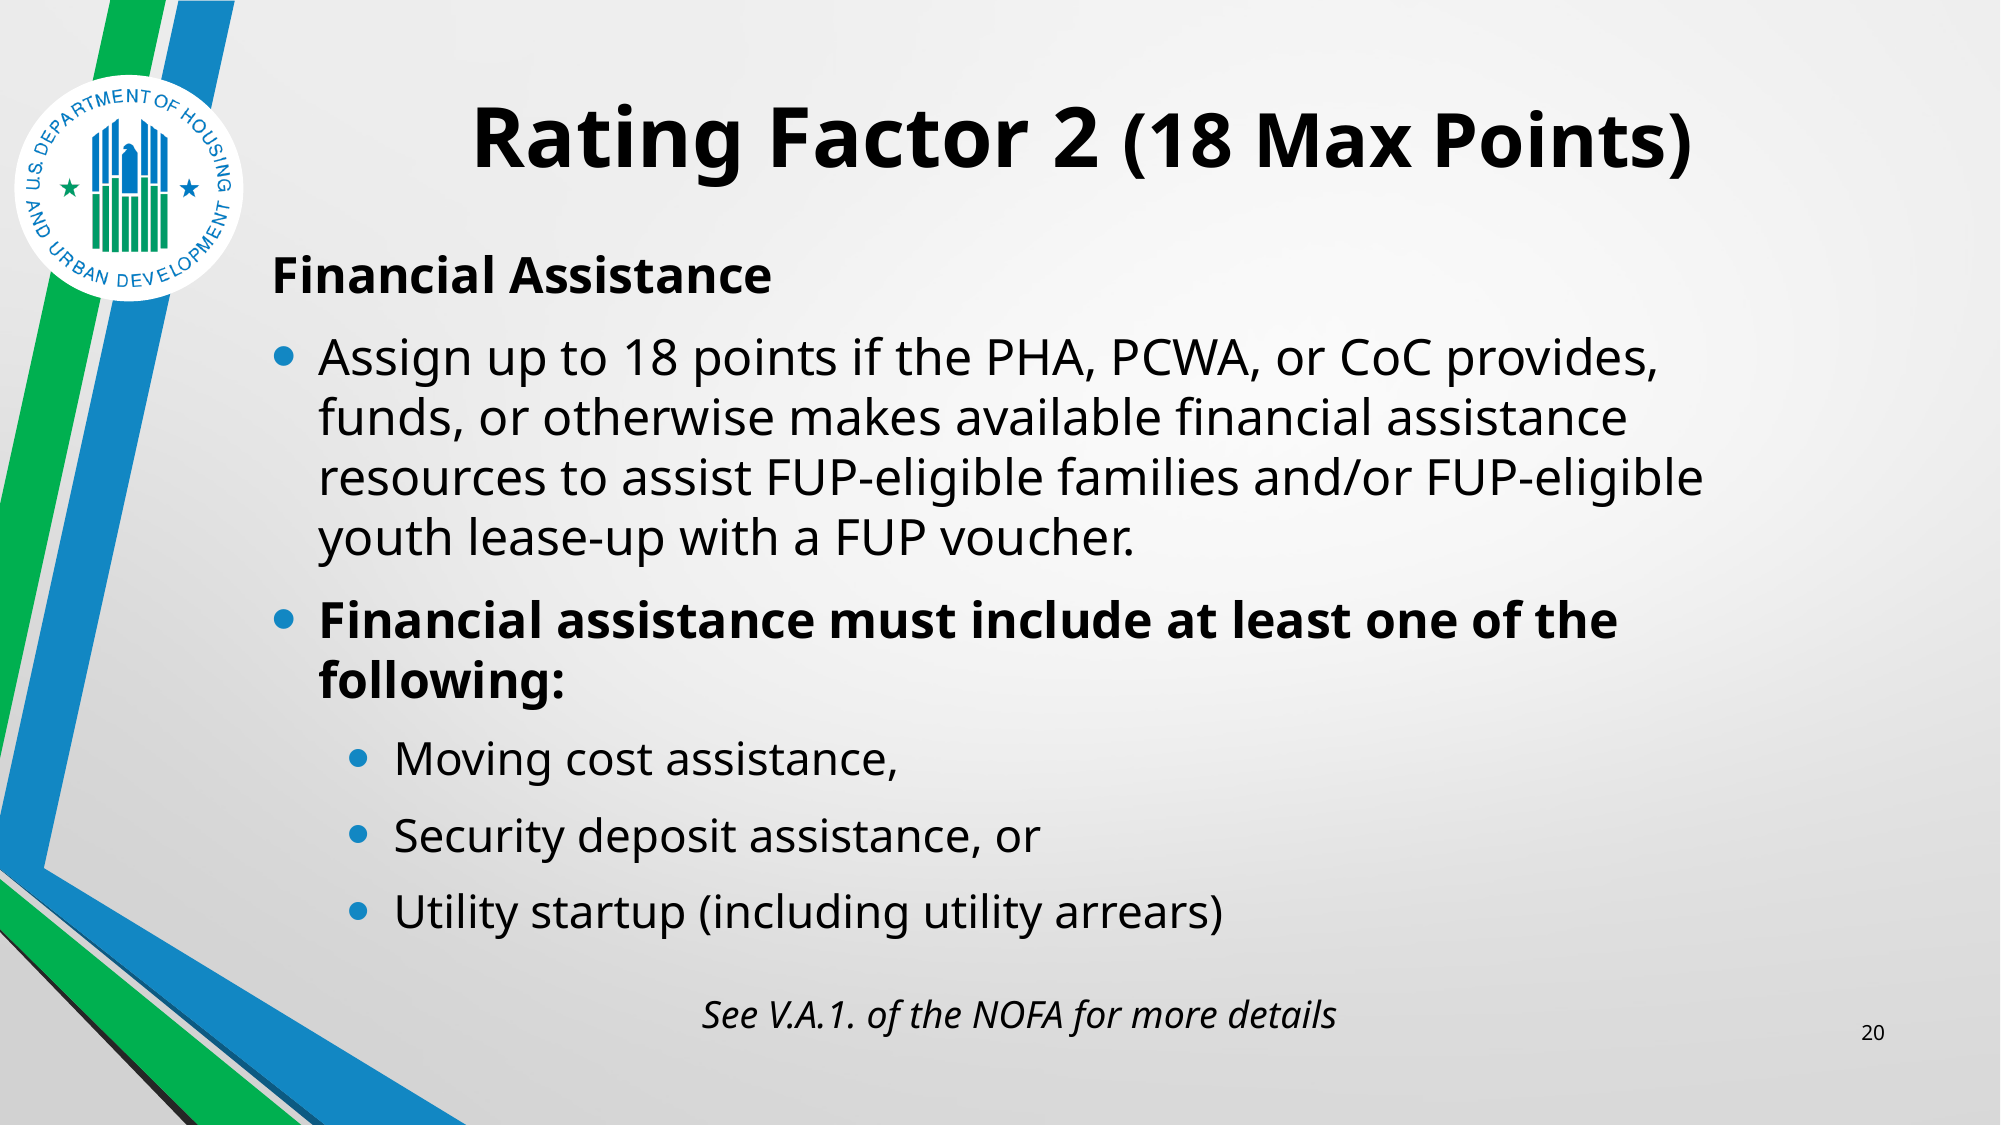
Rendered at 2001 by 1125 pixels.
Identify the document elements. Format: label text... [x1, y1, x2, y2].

title Rating Factor 2 (18 Max Points) [239, 27, 1925, 241]
list Financial Assistance Assign up to 18 points if the PHA, PCWA, or CoC provides, funds, or otherwise makes available financial assistance resources to assist FUP-eligible families and/or FUP-eligible youth lease-up with a FUP voucher. Financial assistance must include at least one of the following: Moving cost assistance, Security deposit assistance, or Utility startup (including utility arrears) [256, 197, 1725, 984]
slide_number 20 [1809, 1003, 1900, 1064]
picture [26, 89, 231, 287]
text_box See V.A.1. of the NOFA for more details [687, 983, 1353, 1044]
